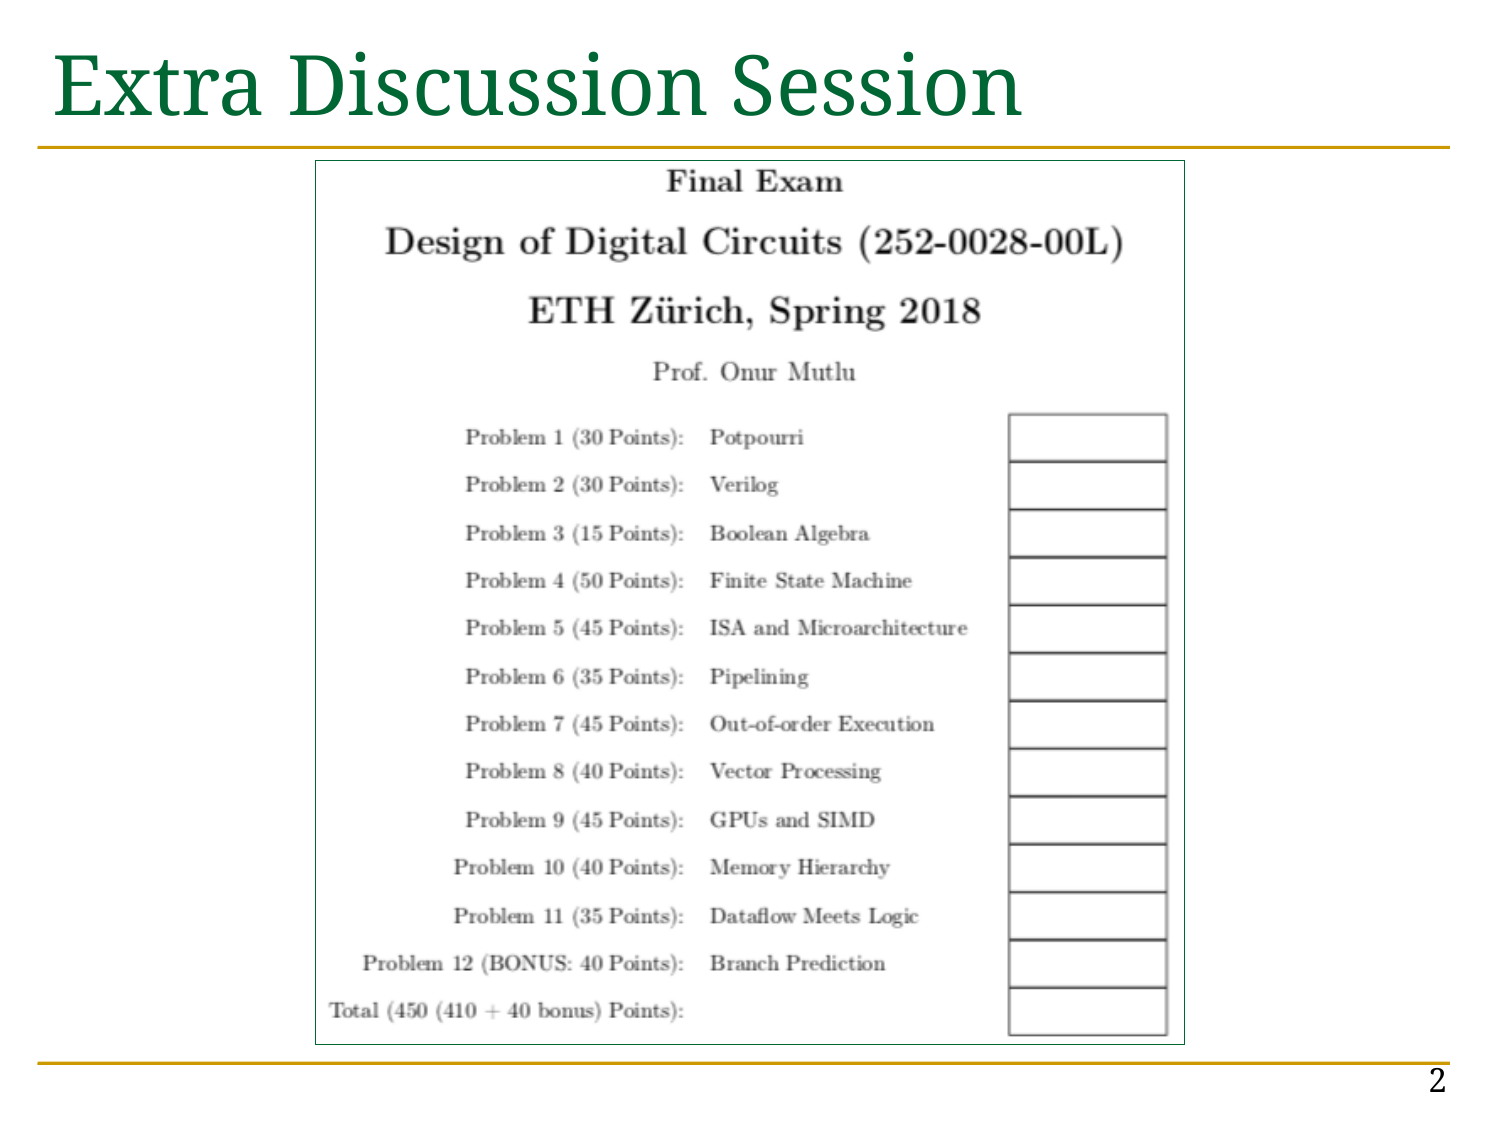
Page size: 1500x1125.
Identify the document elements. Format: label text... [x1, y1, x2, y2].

picture [315, 160, 1185, 1045]
slide_number 2 [1111, 1036, 1462, 1112]
title Extra Discussion Session [37, 24, 1450, 200]
